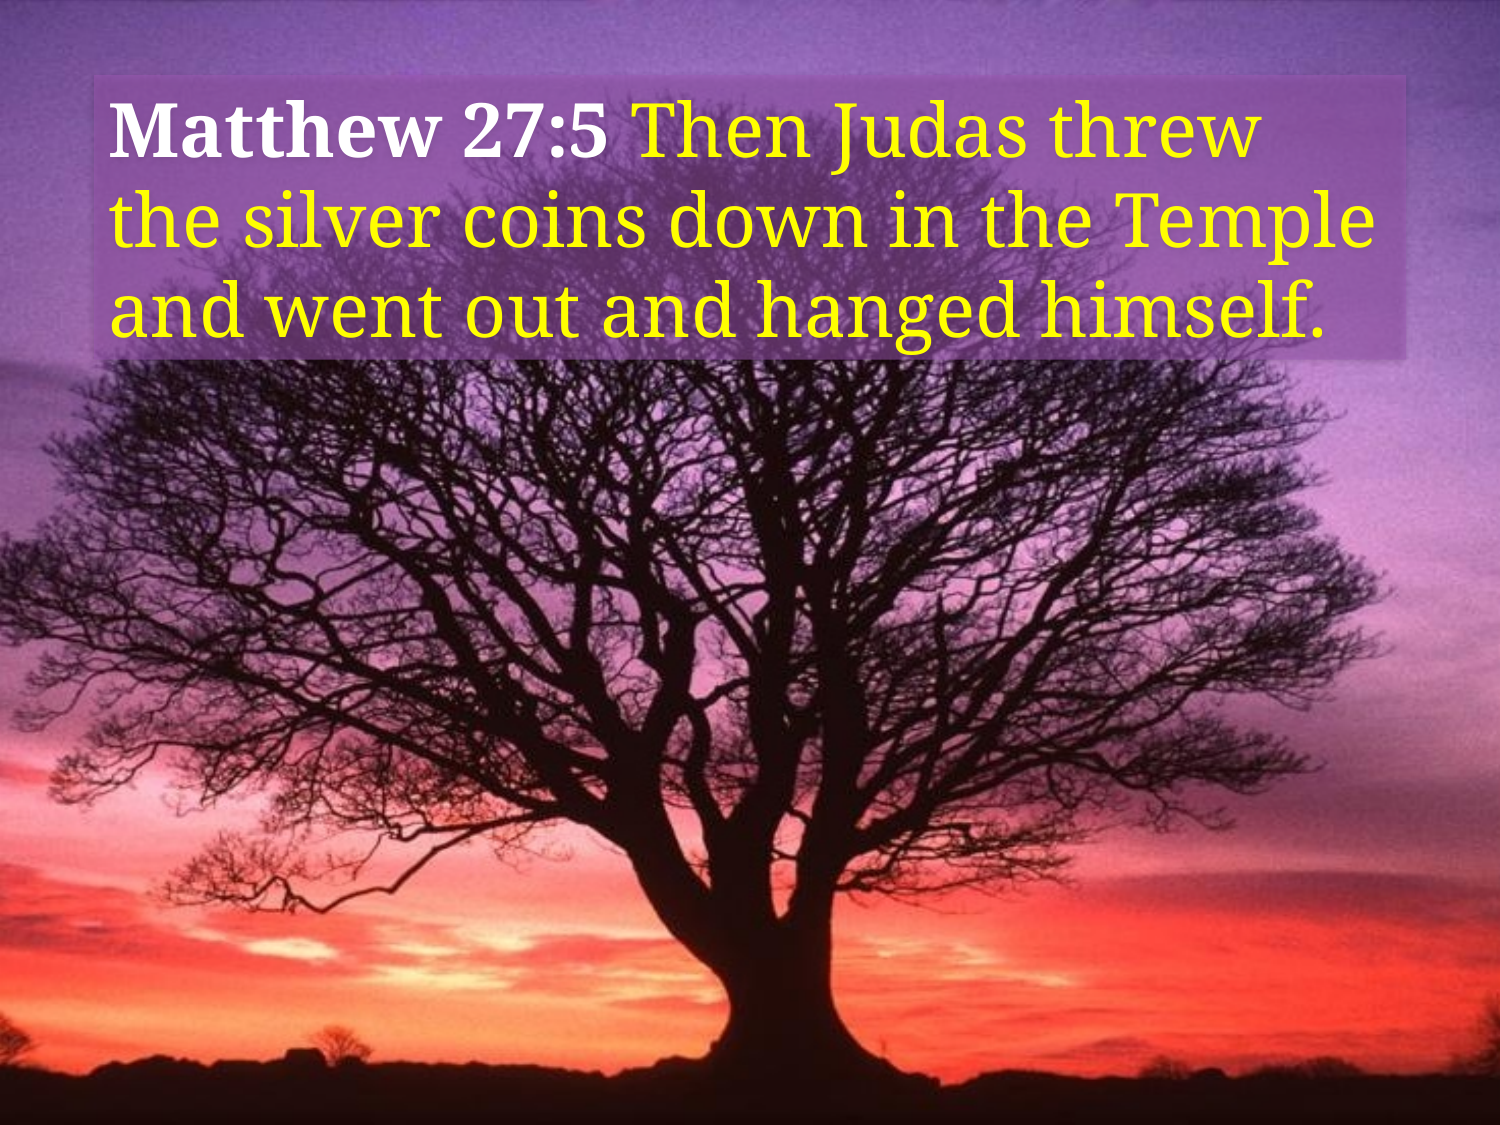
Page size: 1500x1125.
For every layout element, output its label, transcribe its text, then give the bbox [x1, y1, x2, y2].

text_box Matthew 27:5 Then Judas threw the silver coins down in the Temple and went out and hanged himself. [93, 74, 1407, 360]
picture [0, 0, 1500, 1125]
